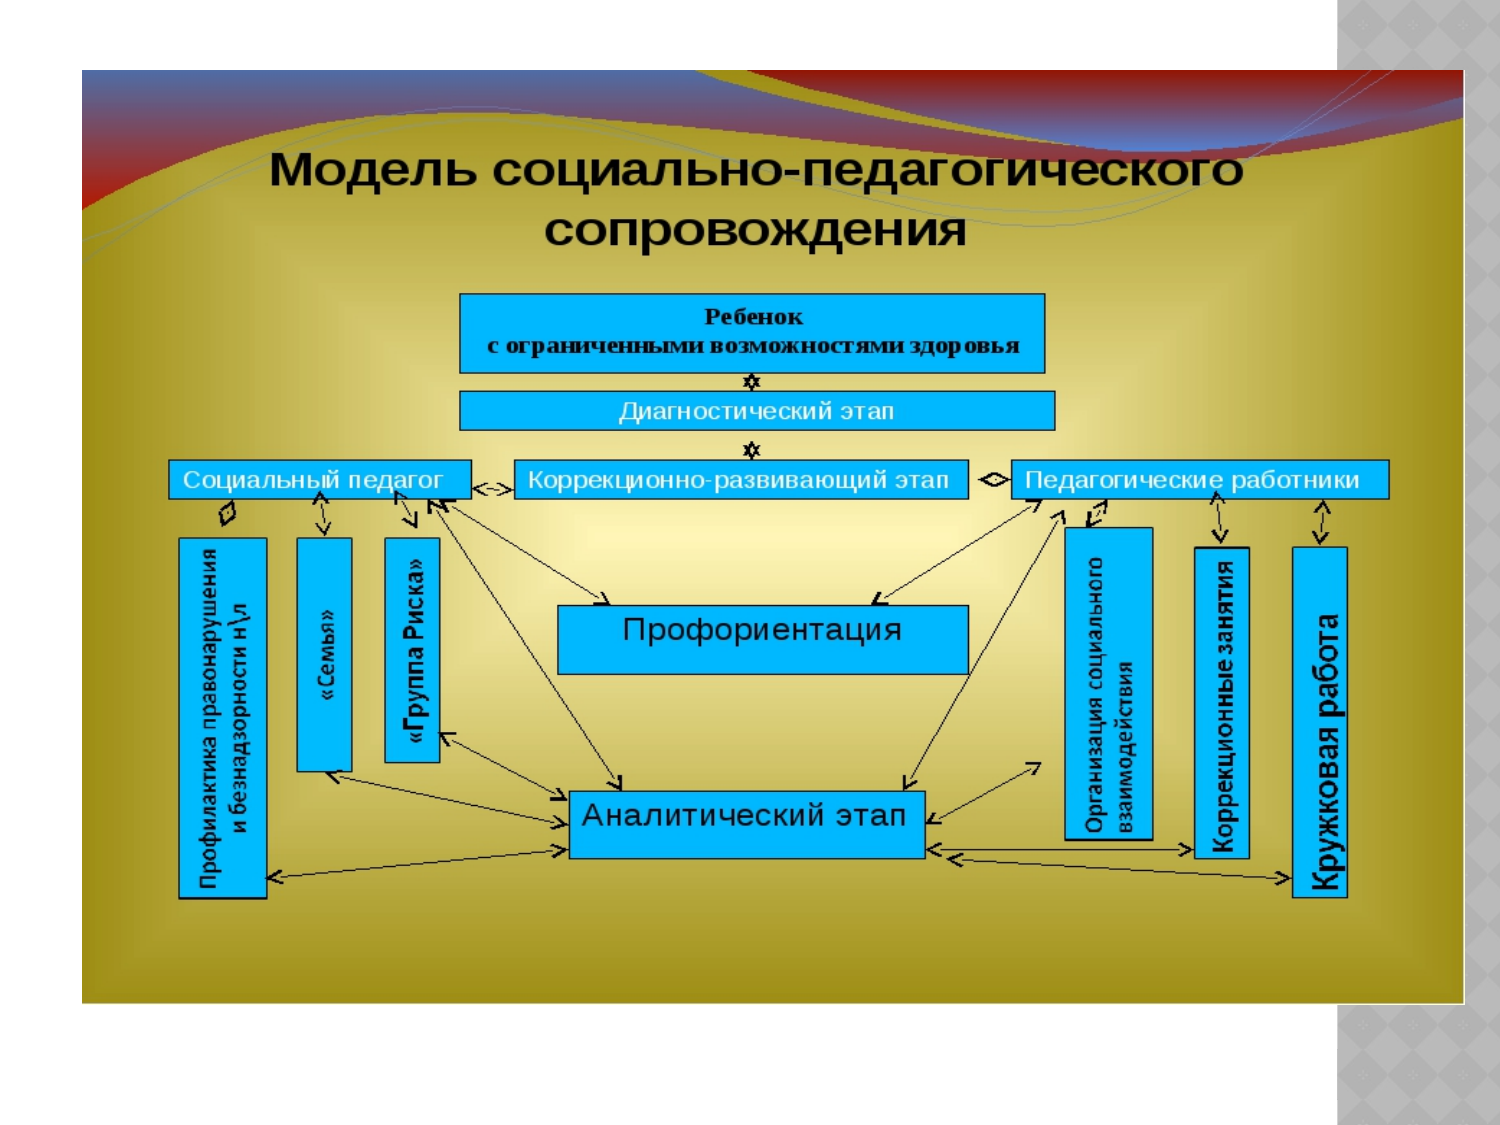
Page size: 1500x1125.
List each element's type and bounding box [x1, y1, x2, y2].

list [81, 69, 1466, 1006]
